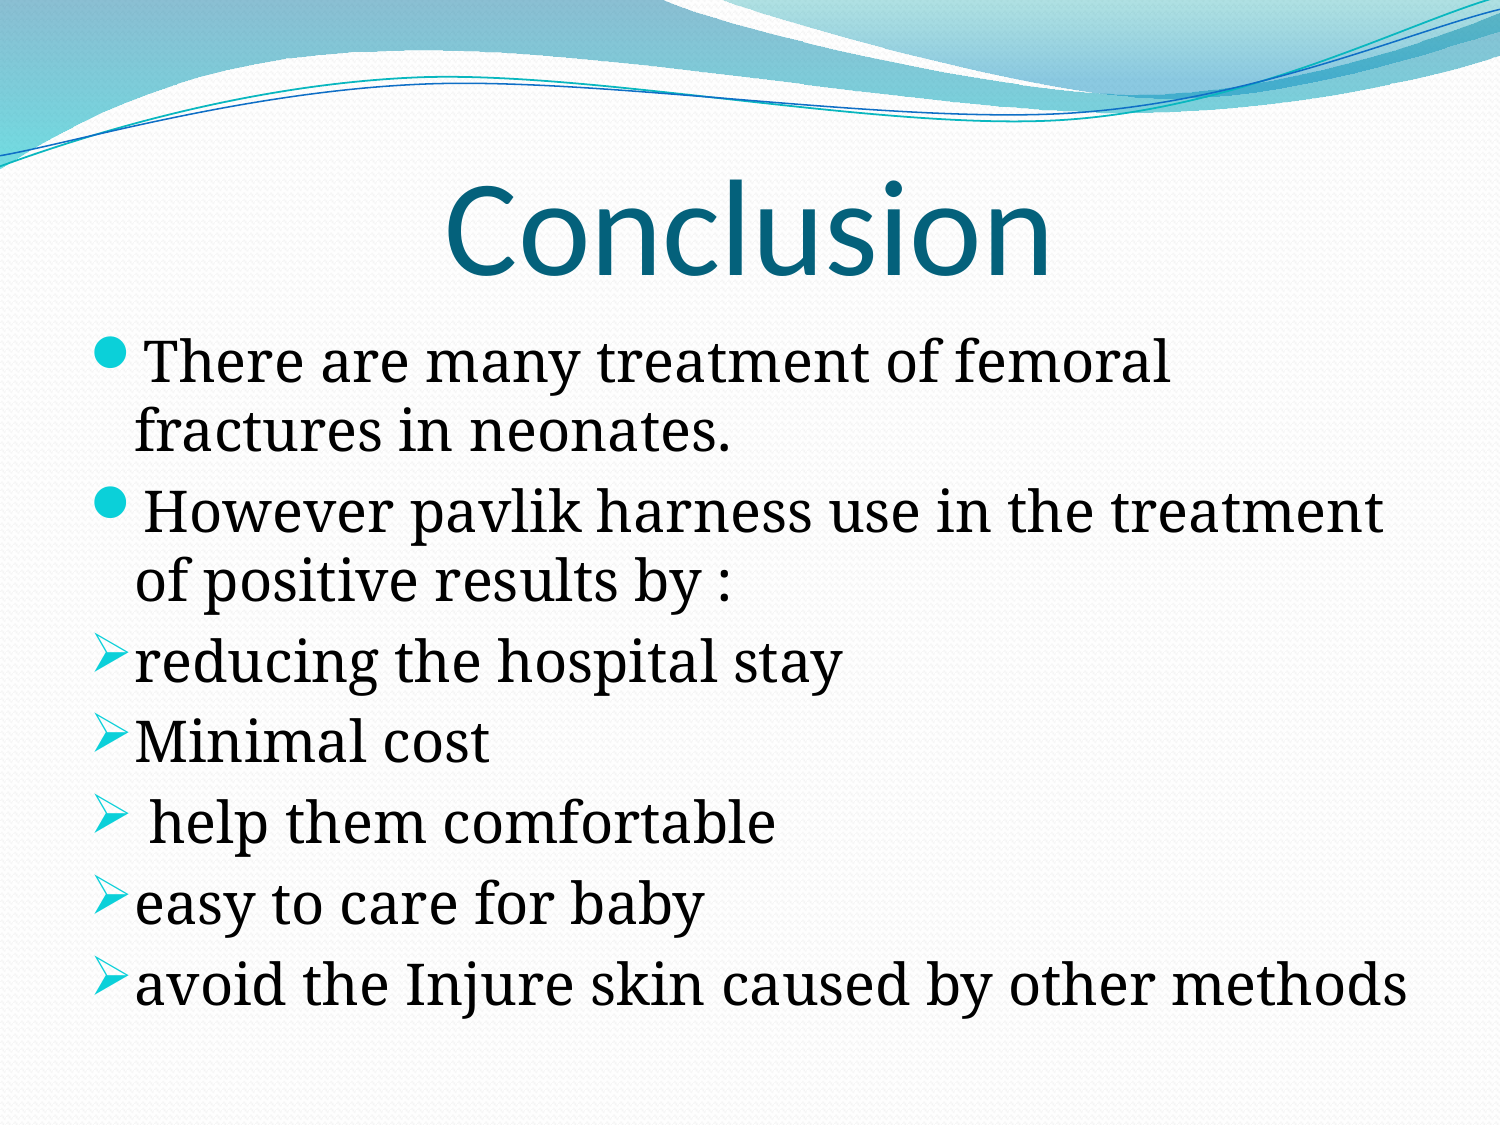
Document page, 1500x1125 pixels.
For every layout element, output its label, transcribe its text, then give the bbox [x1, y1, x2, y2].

list There are many treatment of femoral fractures in neonates. However pavlik harness use in the treatment of positive results by : reducing the hospital stay Minimal cost help them comfortable easy to care for baby avoid the Injure skin caused by other methods [75, 317, 1425, 1038]
title Conclusion [75, 115, 1425, 303]
